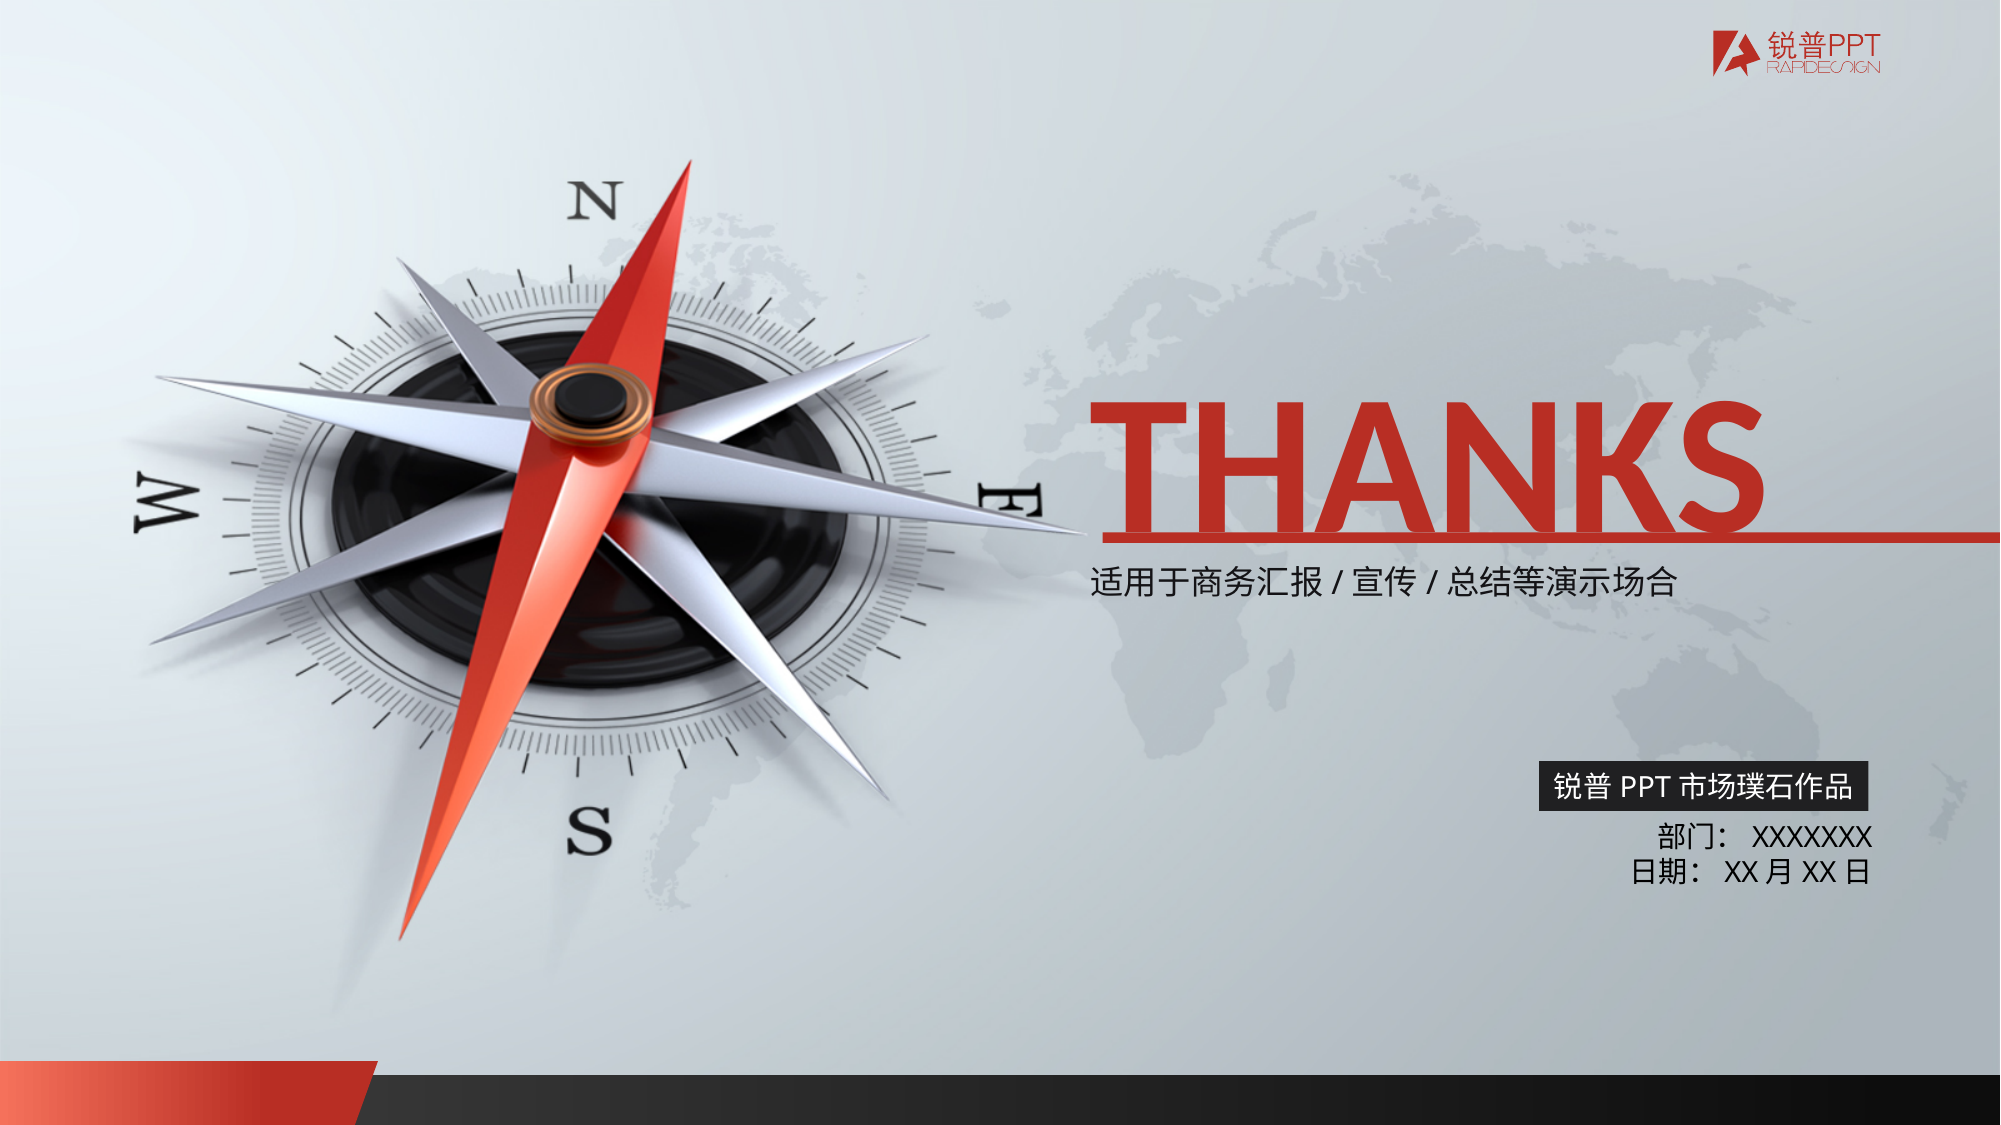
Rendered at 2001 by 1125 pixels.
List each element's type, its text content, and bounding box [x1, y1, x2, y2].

text_box [1786, 531, 2000, 544]
text_box 锐普PPT市场璞石作品 [1539, 761, 1869, 811]
text_box THANKS [1074, 325, 1786, 580]
picture [0, 0, 2000, 1075]
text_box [1713, 30, 1881, 77]
text_box 适用于商务汇报/宣传/总结等演示场合 [1075, 553, 1694, 609]
text_box 部门：XXXXXXX 日期：XX月XX日 [1614, 811, 1888, 896]
